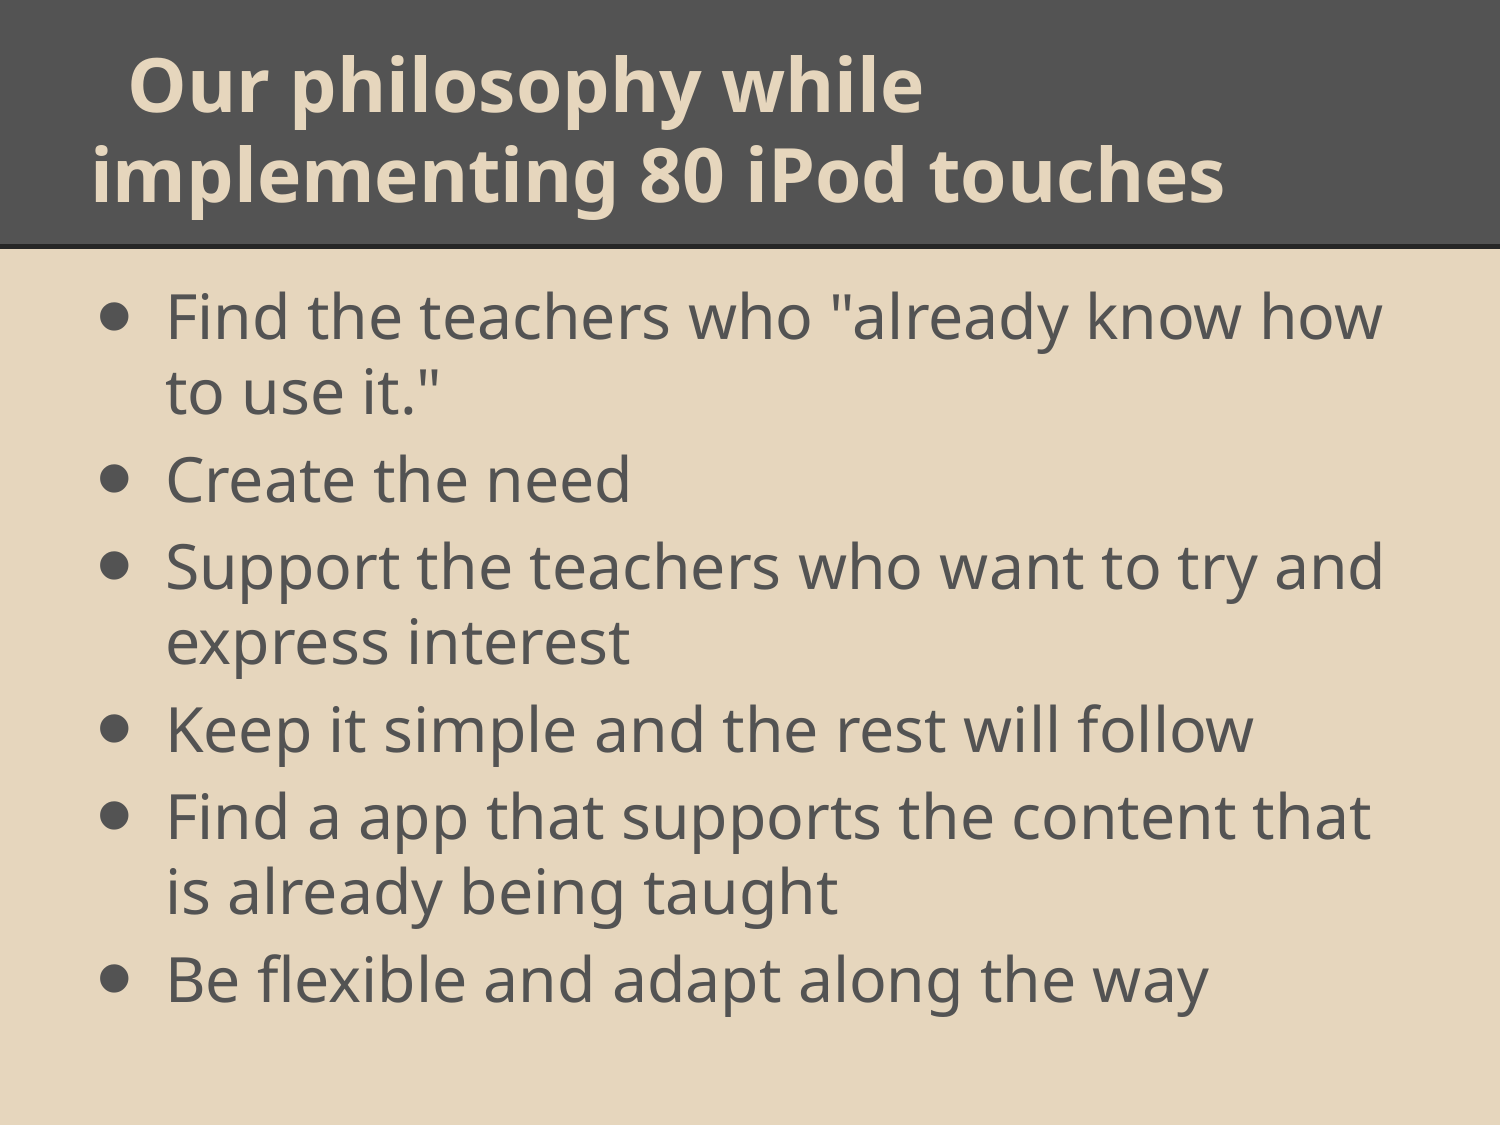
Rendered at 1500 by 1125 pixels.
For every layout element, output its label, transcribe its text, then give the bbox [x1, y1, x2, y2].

title Our philosophy while implementing 80 iPod touches [75, 14, 1425, 233]
list Find the teachers who "already know how to use it." Create the need Support the teachers who want to try and express interest Keep it simple and the rest will follow Find a app that supports the content that is already being taught Be flexible and adapt along the way [75, 262, 1425, 1030]
